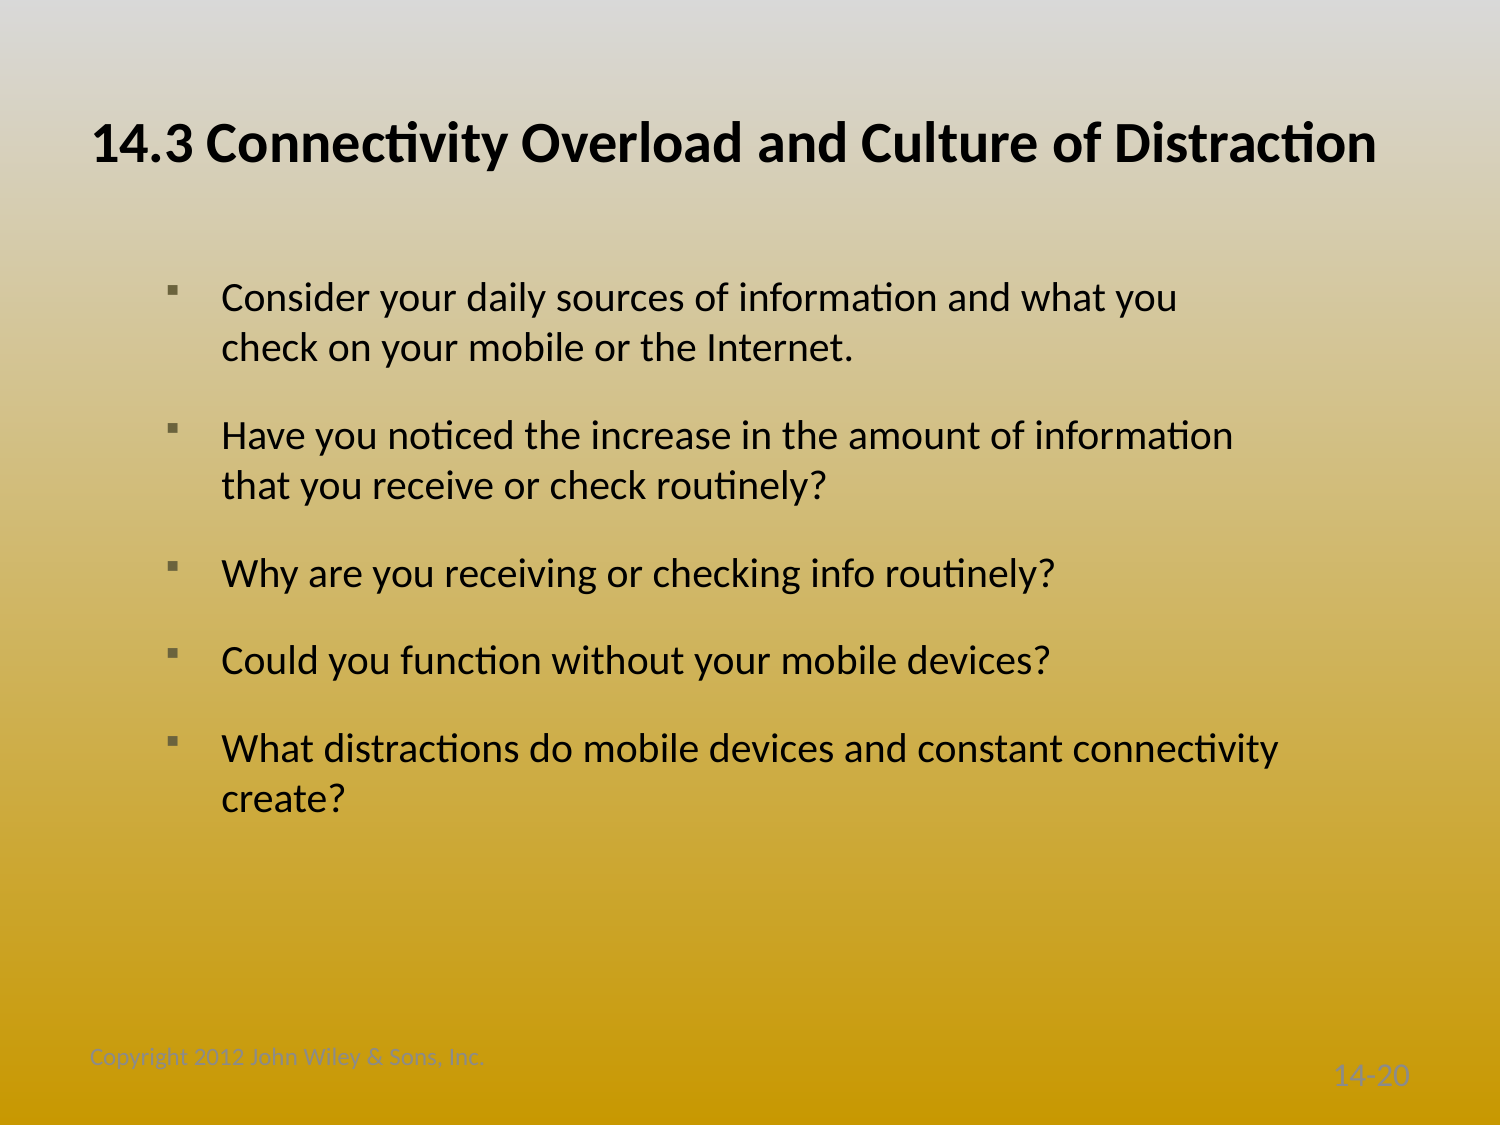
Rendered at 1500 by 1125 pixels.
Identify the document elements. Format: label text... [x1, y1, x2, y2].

footer Copyright 2012 John Wiley & Sons, Inc. [75, 1025, 550, 1085]
list Consider your daily sources of information and what you check on your mobile or the Internet. Have you noticed the increase in the amount of information that you receive or check routinely? Why are you receiving or checking info routinely? Could you function without your mobile devices? What distractions do mobile devices and constant connectivity create? [150, 262, 1300, 913]
slide_number 14-20 [1074, 1042, 1425, 1103]
title 14.3 Connectivity Overload and Culture of Distraction [75, 45, 1425, 233]
